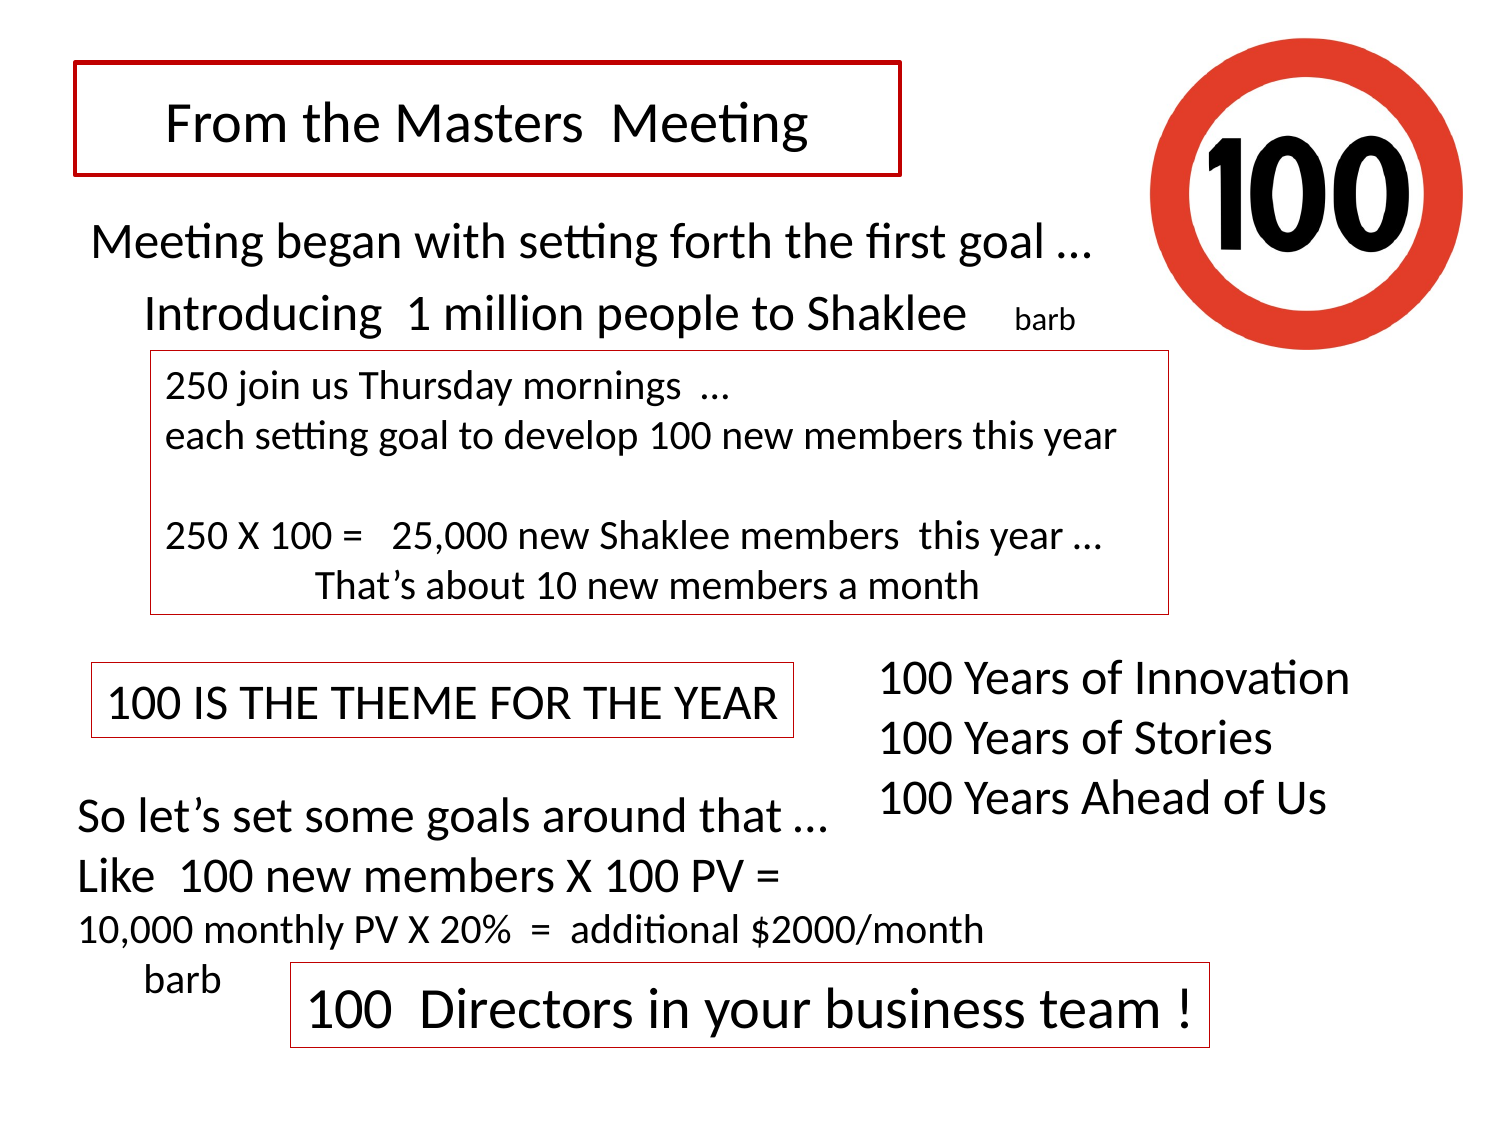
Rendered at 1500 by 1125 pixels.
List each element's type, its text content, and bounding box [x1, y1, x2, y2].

text_box 250 join us Thursday mornings … each setting goal to develop 100 new members this year 250 X 100 = 25,000 new Shaklee members this year … That’s about 10 new members a month [150, 350, 1169, 615]
text_box So let’s set some goals around that … Like 100 new members X 100 PV = 10,000 monthly PV X 20% = additional $2000/month barb [62, 774, 1008, 1010]
text_box 100 Years of Innovation 100 Years of Stories 100 Years Ahead of Us [862, 637, 1438, 833]
picture [1149, 37, 1463, 351]
text_box 100 Directors in your business team ! [290, 962, 1210, 1048]
title From the Masters Meeting [75, 62, 900, 175]
list Meeting began with setting forth the first goal … Introducing 1 million people to Shaklee barb [75, 200, 1144, 350]
text_box 100 IS THE THEME FOR THE YEAR [91, 662, 794, 738]
